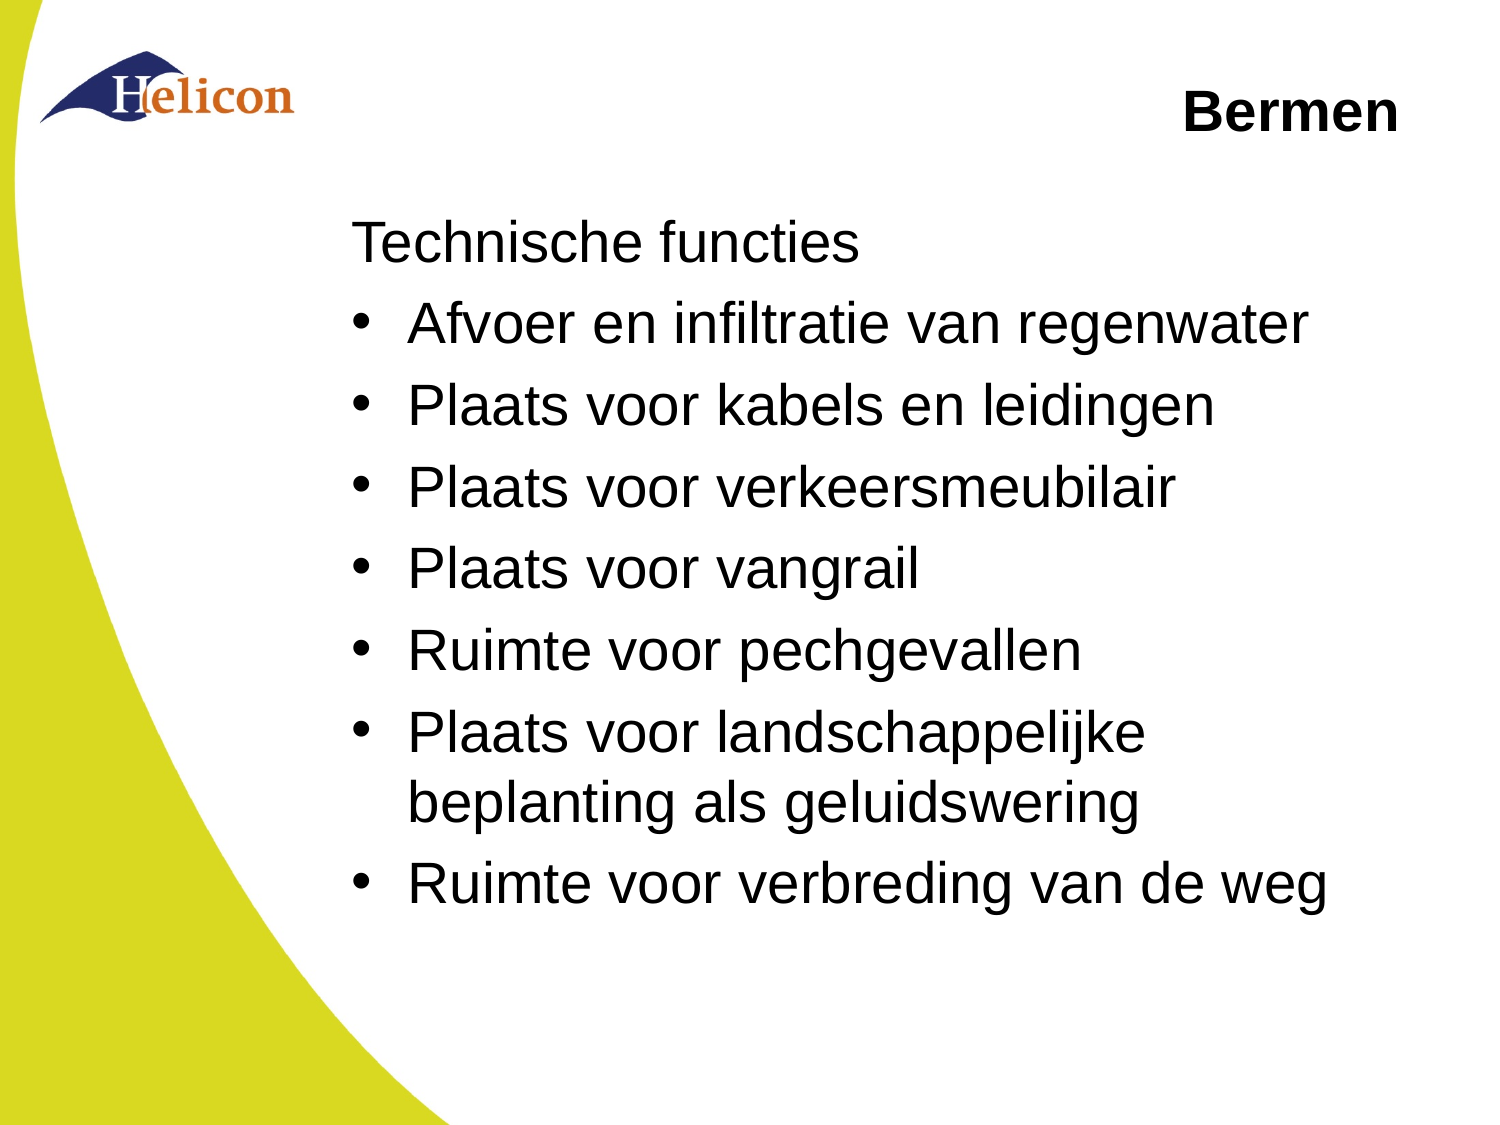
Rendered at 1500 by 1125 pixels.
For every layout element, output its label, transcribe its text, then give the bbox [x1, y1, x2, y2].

list Technische functies Afvoer en infiltratie van regenwater Plaats voor kabels en leidingen Plaats voor verkeersmeubilair Plaats voor vangrail Ruimte voor pechgevallen Plaats voor landschappelijke beplanting als geluidswering Ruimte voor verbreding van de weg [336, 196, 1425, 1005]
title Bermen [324, 54, 1415, 161]
picture [0, 0, 1500, 1125]
